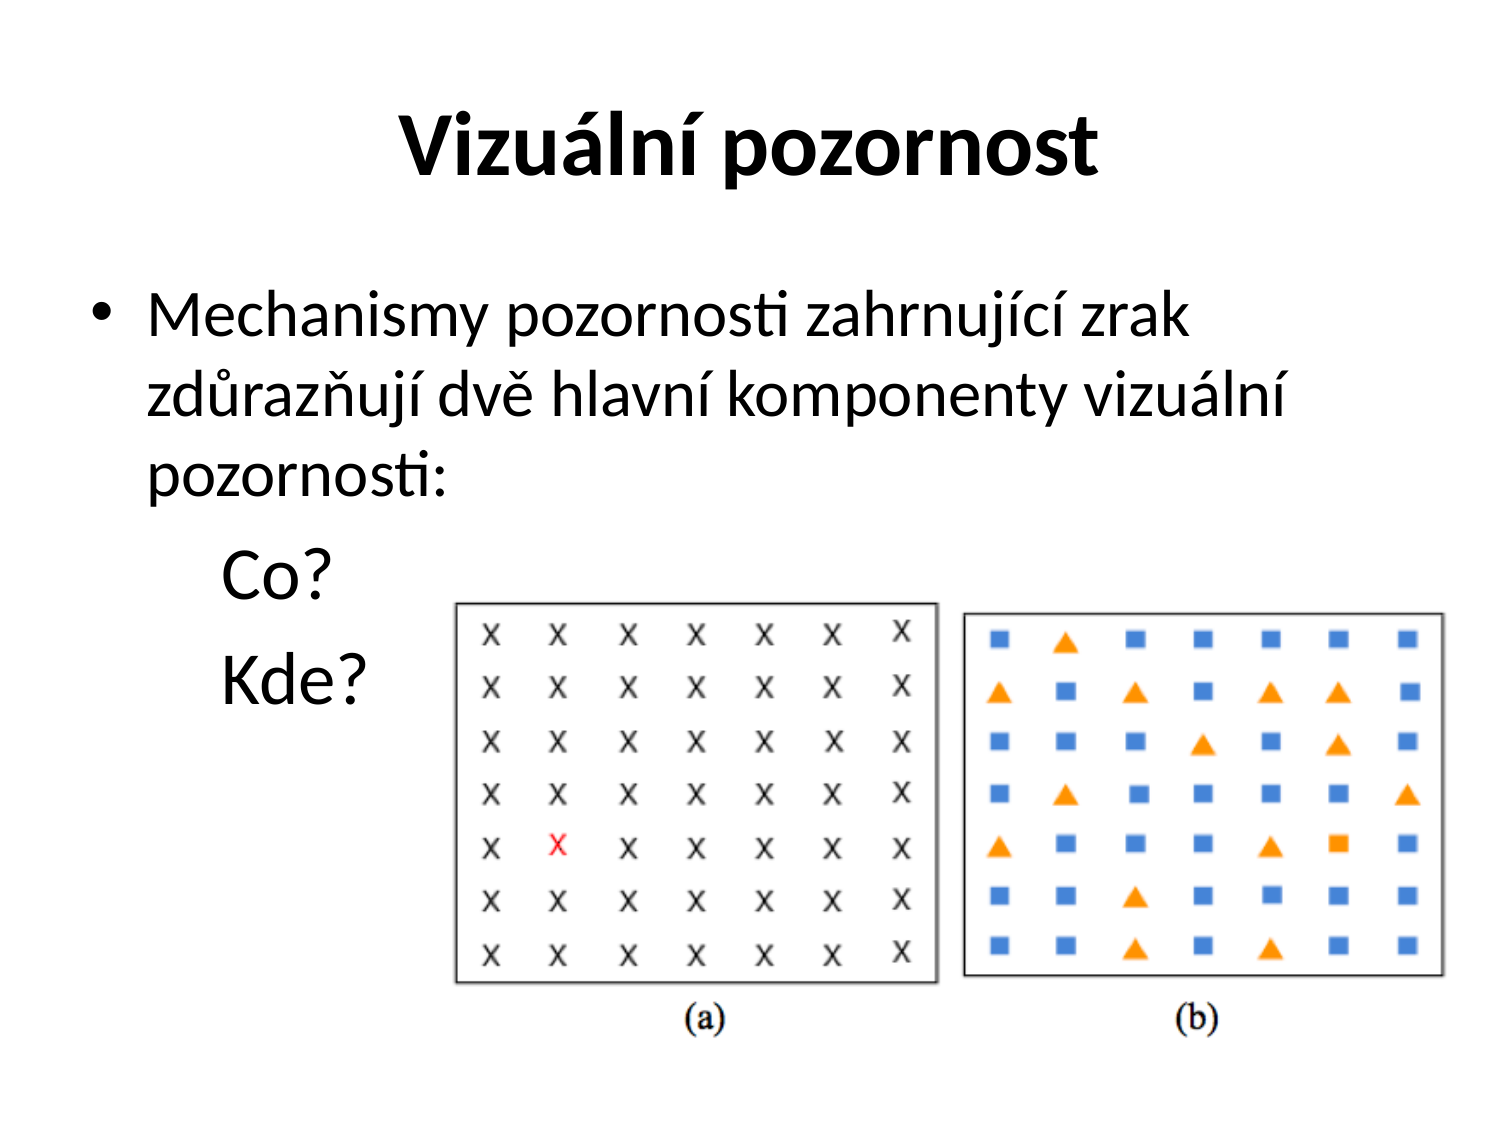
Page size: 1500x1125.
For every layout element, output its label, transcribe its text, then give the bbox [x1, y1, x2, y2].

title Vizuální pozornost [75, 45, 1425, 233]
list Mechanismy pozornosti zahrnující zrak zdůrazňují dvě hlavní komponenty vizuální pozornosti: Co? Kde? [75, 262, 1425, 1005]
picture [446, 585, 1461, 1043]
